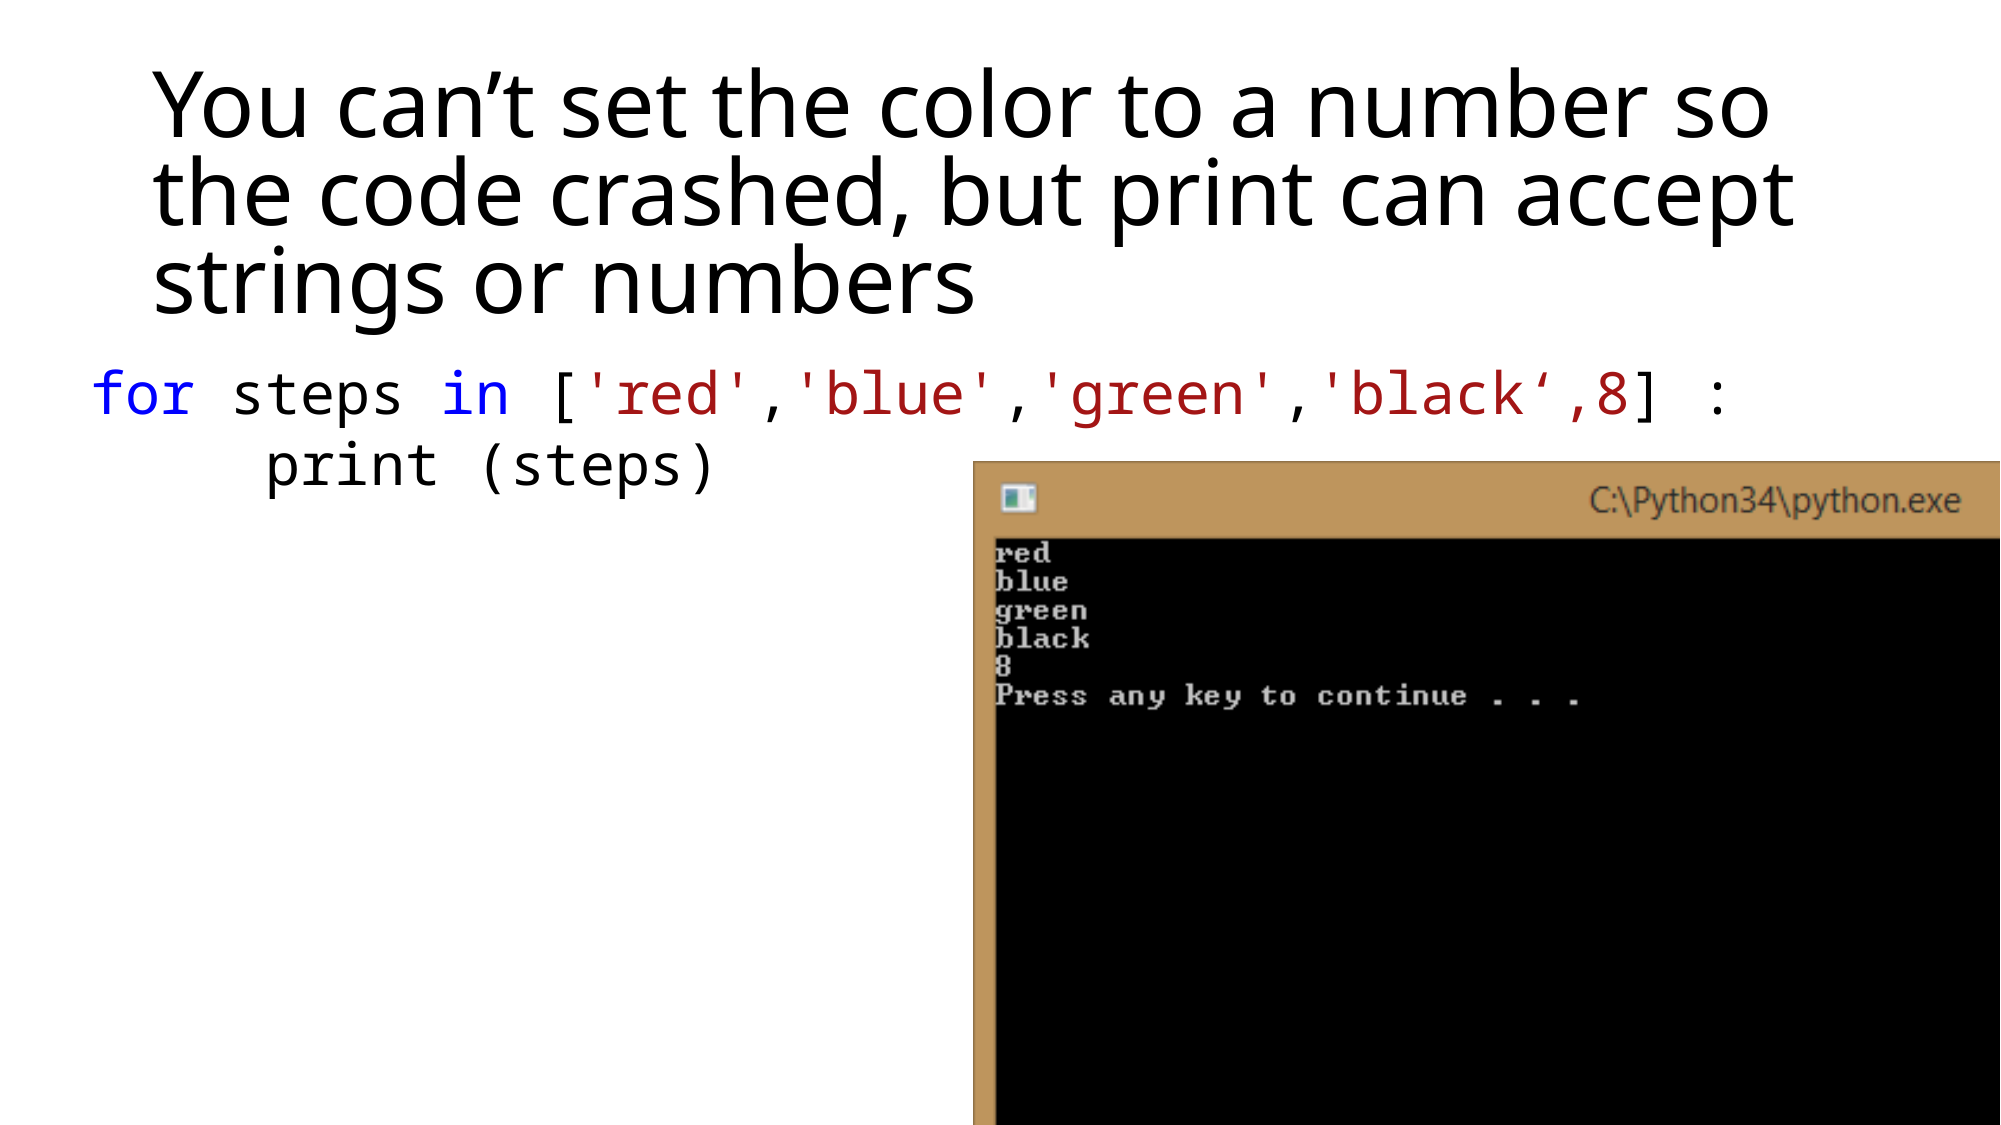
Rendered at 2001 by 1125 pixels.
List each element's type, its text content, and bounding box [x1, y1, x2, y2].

title You can’t set the color to a number so the code crashed, but print can accept strings or numbers [137, 59, 1863, 348]
text_box for steps in ['red','blue','green','black‘,8] : print (steps) [75, 349, 1751, 574]
picture [973, 461, 2000, 1125]
